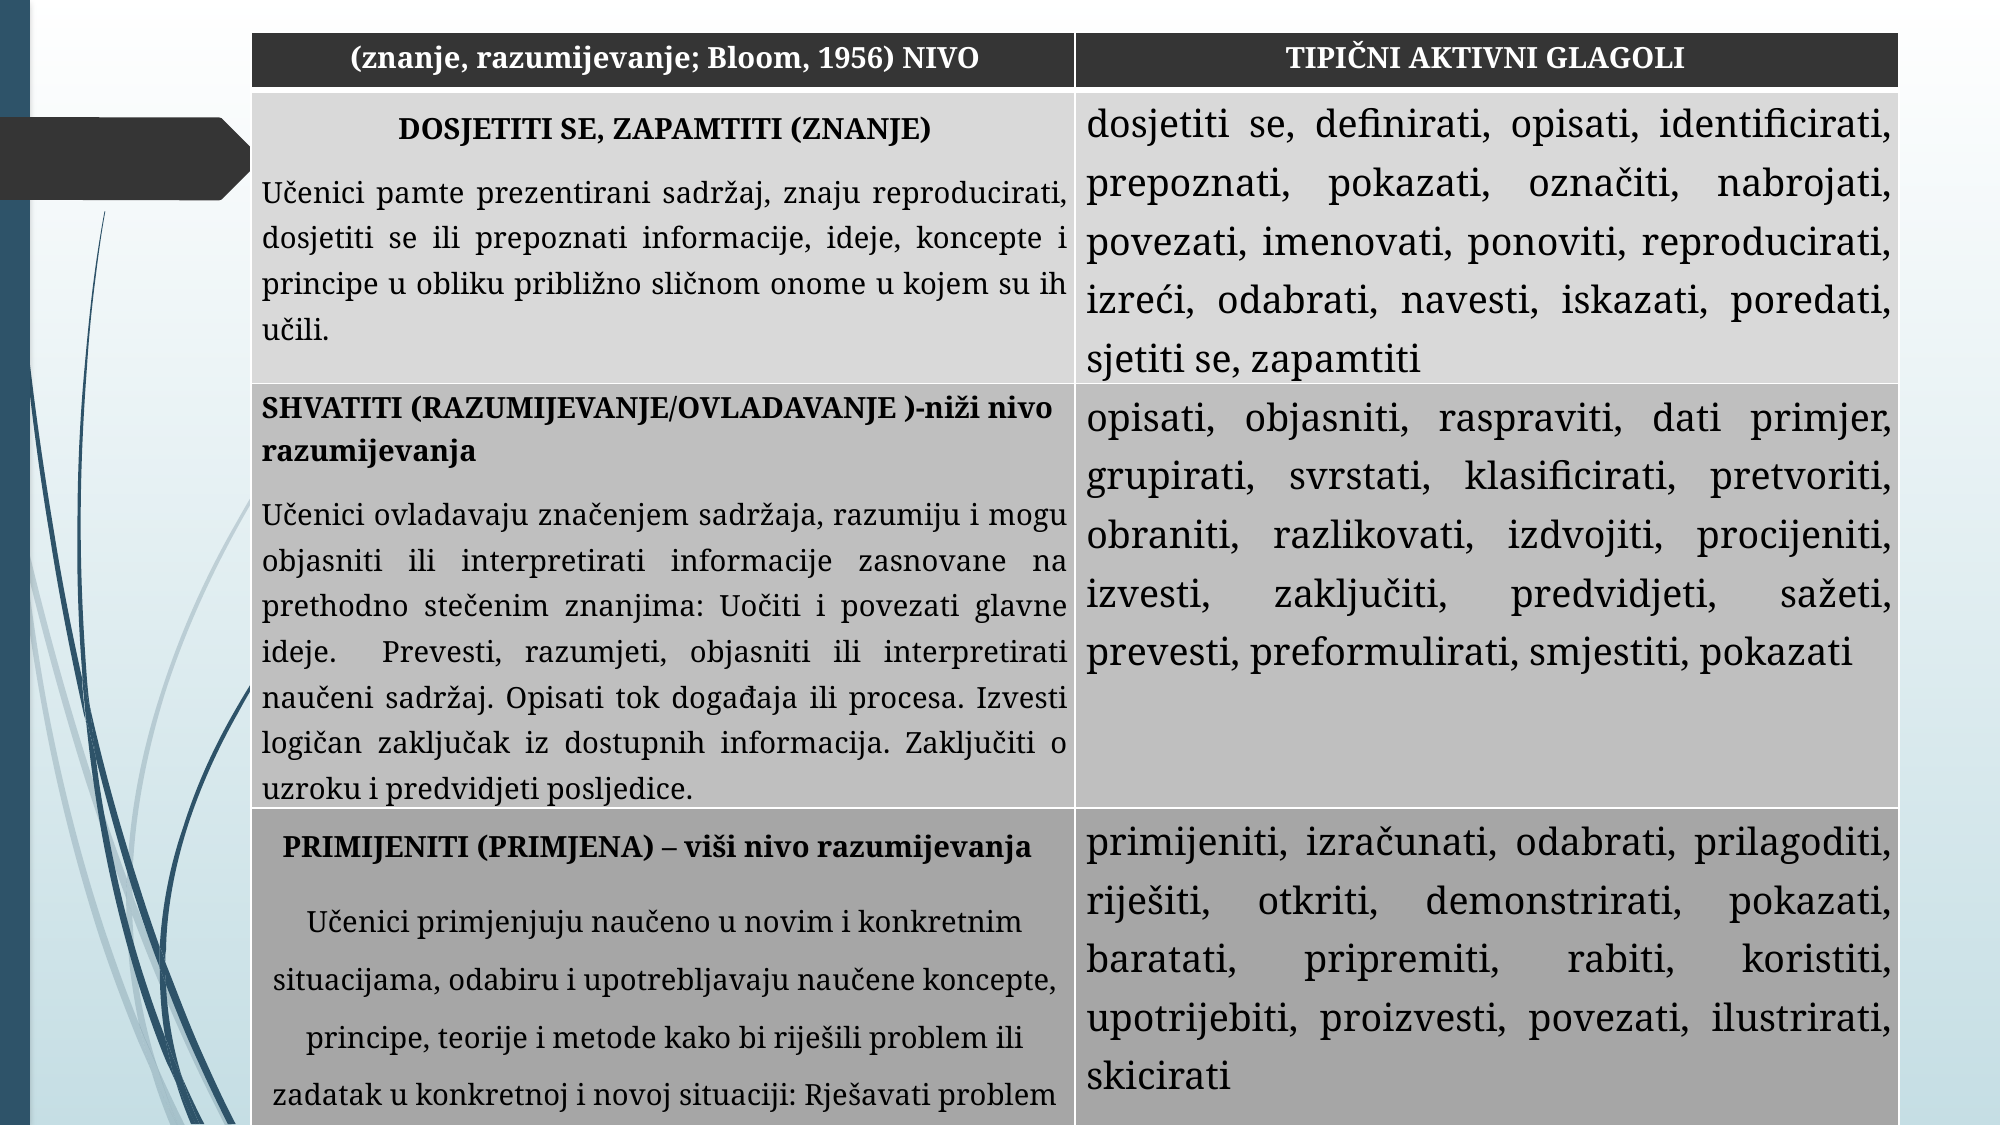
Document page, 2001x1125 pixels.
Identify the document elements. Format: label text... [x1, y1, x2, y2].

table_cell opisati, objasniti, raspraviti, dati primjer, grupirati, svrstati, klasificirati, pretvoriti, obraniti, razlikovati, izdvojiti, procijeniti, izvesti, zaključiti, predvidjeti, sažeti, prevesti, preformulirati, smjestiti, pokazati [1076, 384, 1898, 807]
table_cell dosjetiti se, definirati, opisati, identificirati, prepoznati, pokazati, označiti, nabrojati, povezati, imenovati, ponoviti, reproducirati, izreći, odabrati, navesti, iskazati, poredati, sjetiti se, zapamtiti [1076, 93, 1898, 383]
table_cell primijeniti, izračunati, odabrati, prilagoditi, riješiti, otkriti, demonstrirati, pokazati, baratati, pripremiti, rabiti, koristiti, upotrijebiti, proizvesti, povezati, ilustrirati, skicirati [1076, 809, 1898, 1125]
table_header TIPIČNI AKTIVNI GLAGOLI [1076, 33, 1898, 87]
table_cell DOSJETITI SE, ZAPAMTITI (ZNANJE) Učenici pamte prezentirani sadržaj, znaju reproducirati, dosjetiti se ili prepoznati informacije, ideje, koncepte i principe u obliku približno sličnom onome u kojem su ih učili. [252, 93, 1074, 383]
table_header (znanje, razumijevanje; Bloom, 1956) NIVO [252, 33, 1074, 87]
table_cell SHVATITI (RAZUMIJEVANJE/OVLADAVANJE )-niži nivo razumijevanja Učenici ovladavaju značenjem sadržaja, razumiju i mogu objasniti ili interpretirati informacije zasnovane na prethodno stečenim znanjima: Uočiti i povezati glavne ideje. Prevesti, razumjeti, objasniti ili interpretirati naučeni sadržaj. Opisati tok događaja ili procesa. Izvesti logičan zaključak iz dostupnih informacija. Zaključiti o uzroku i predvidjeti posljedice. [252, 384, 1074, 807]
table_cell PRIMIJENITI (PRIMJENA) – viši nivo razumijevanja Učenici primjenjuju naučeno u novim i konkretnim situacijama, odabiru i upotrebljavaju naučene koncepte, principe, teorije i metode kako bi riješili problem ili zadatak u konkretnoj i novoj situaciji: Rješavati problem primjenom naučenog u kontekstu učenja ili u novoj situaciji na rutinski ili na nov način. Koristiti apstrakcije. Odabrati i primijeniti podatke i principe za rješavanje problema ili zadatka u drugom području uz minimum vođenja. [252, 809, 1074, 1125]
